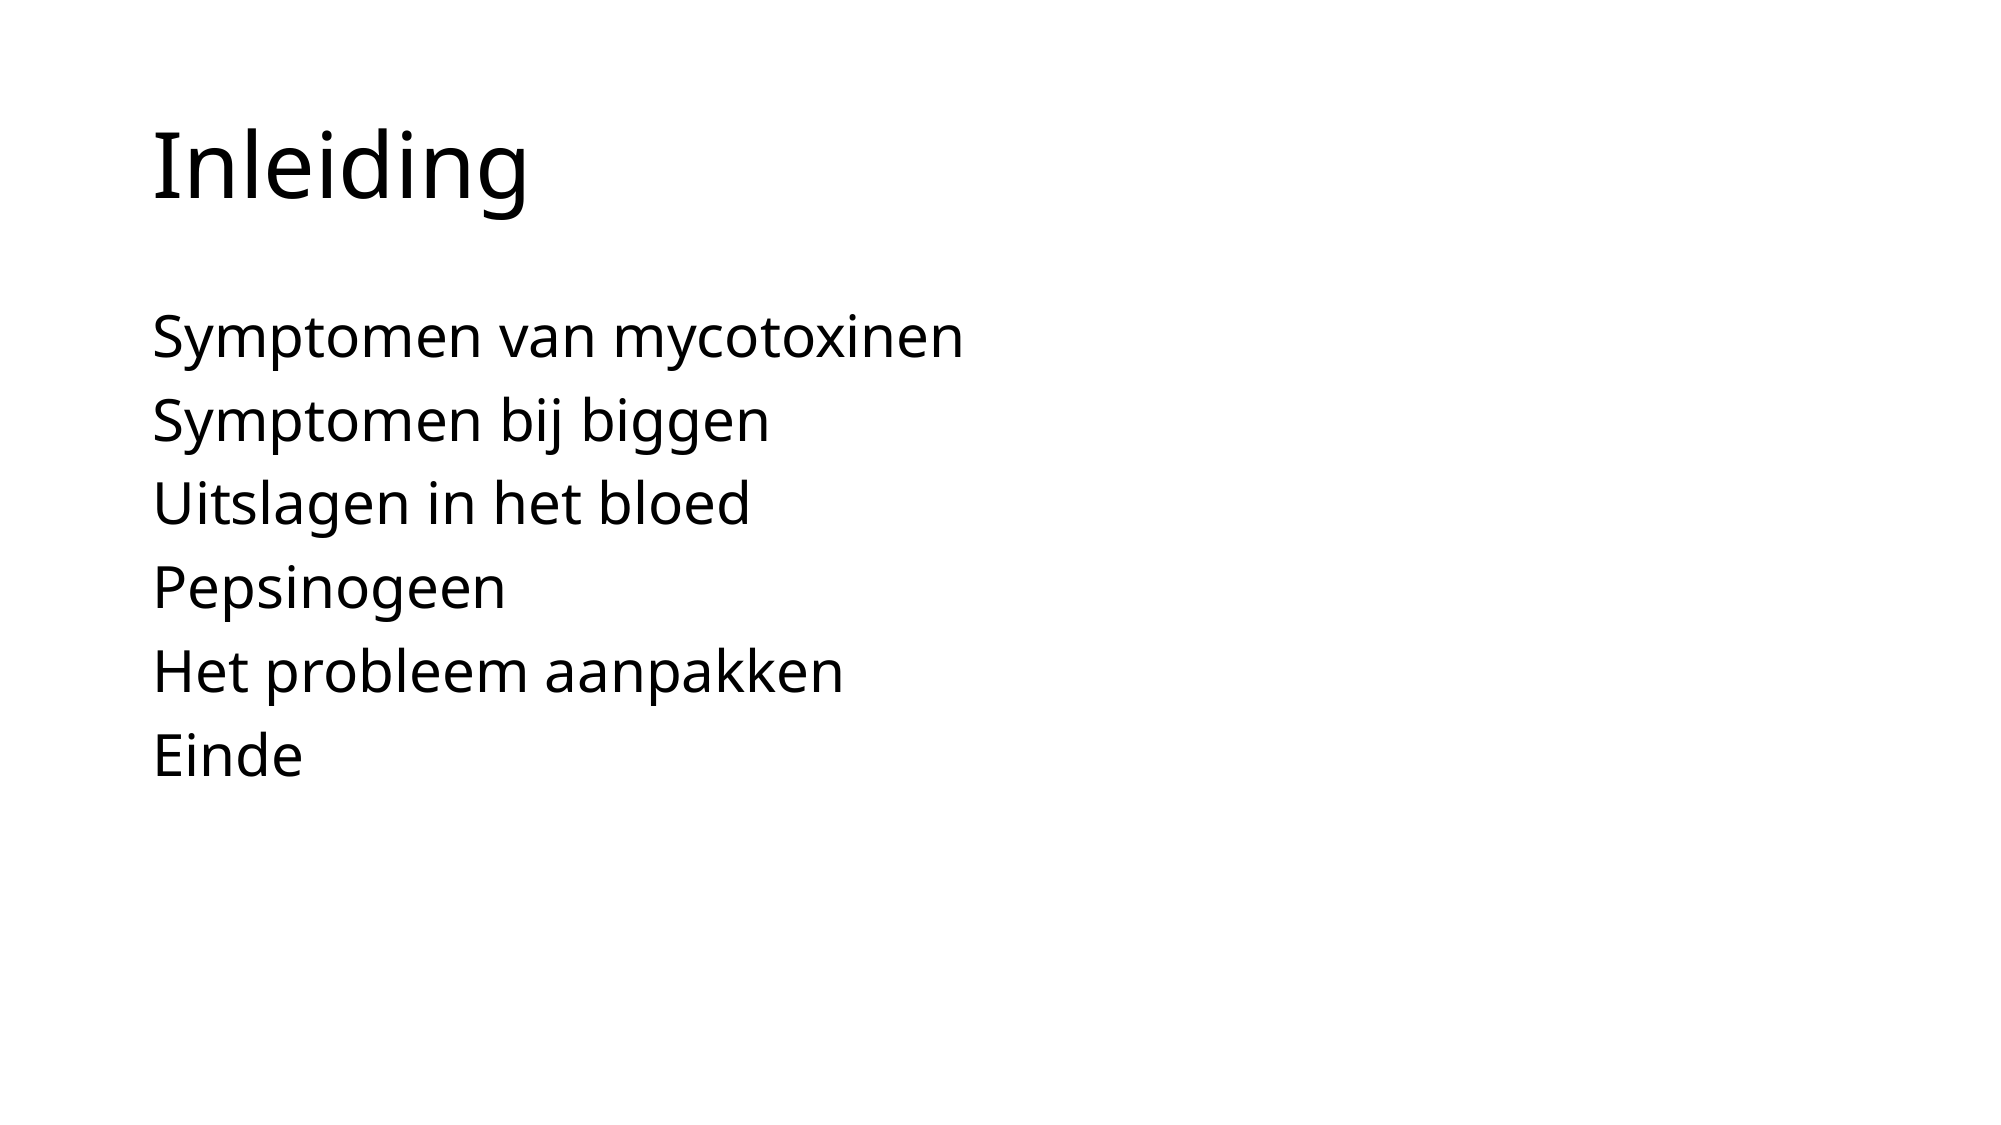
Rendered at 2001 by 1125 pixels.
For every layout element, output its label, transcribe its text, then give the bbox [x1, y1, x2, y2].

title Inleiding [137, 59, 1863, 278]
list Symptomen van mycotoxinen Symptomen bij biggen Uitslagen in het bloed Pepsinogeen Het probleem aanpakken Einde [137, 299, 1863, 1014]
